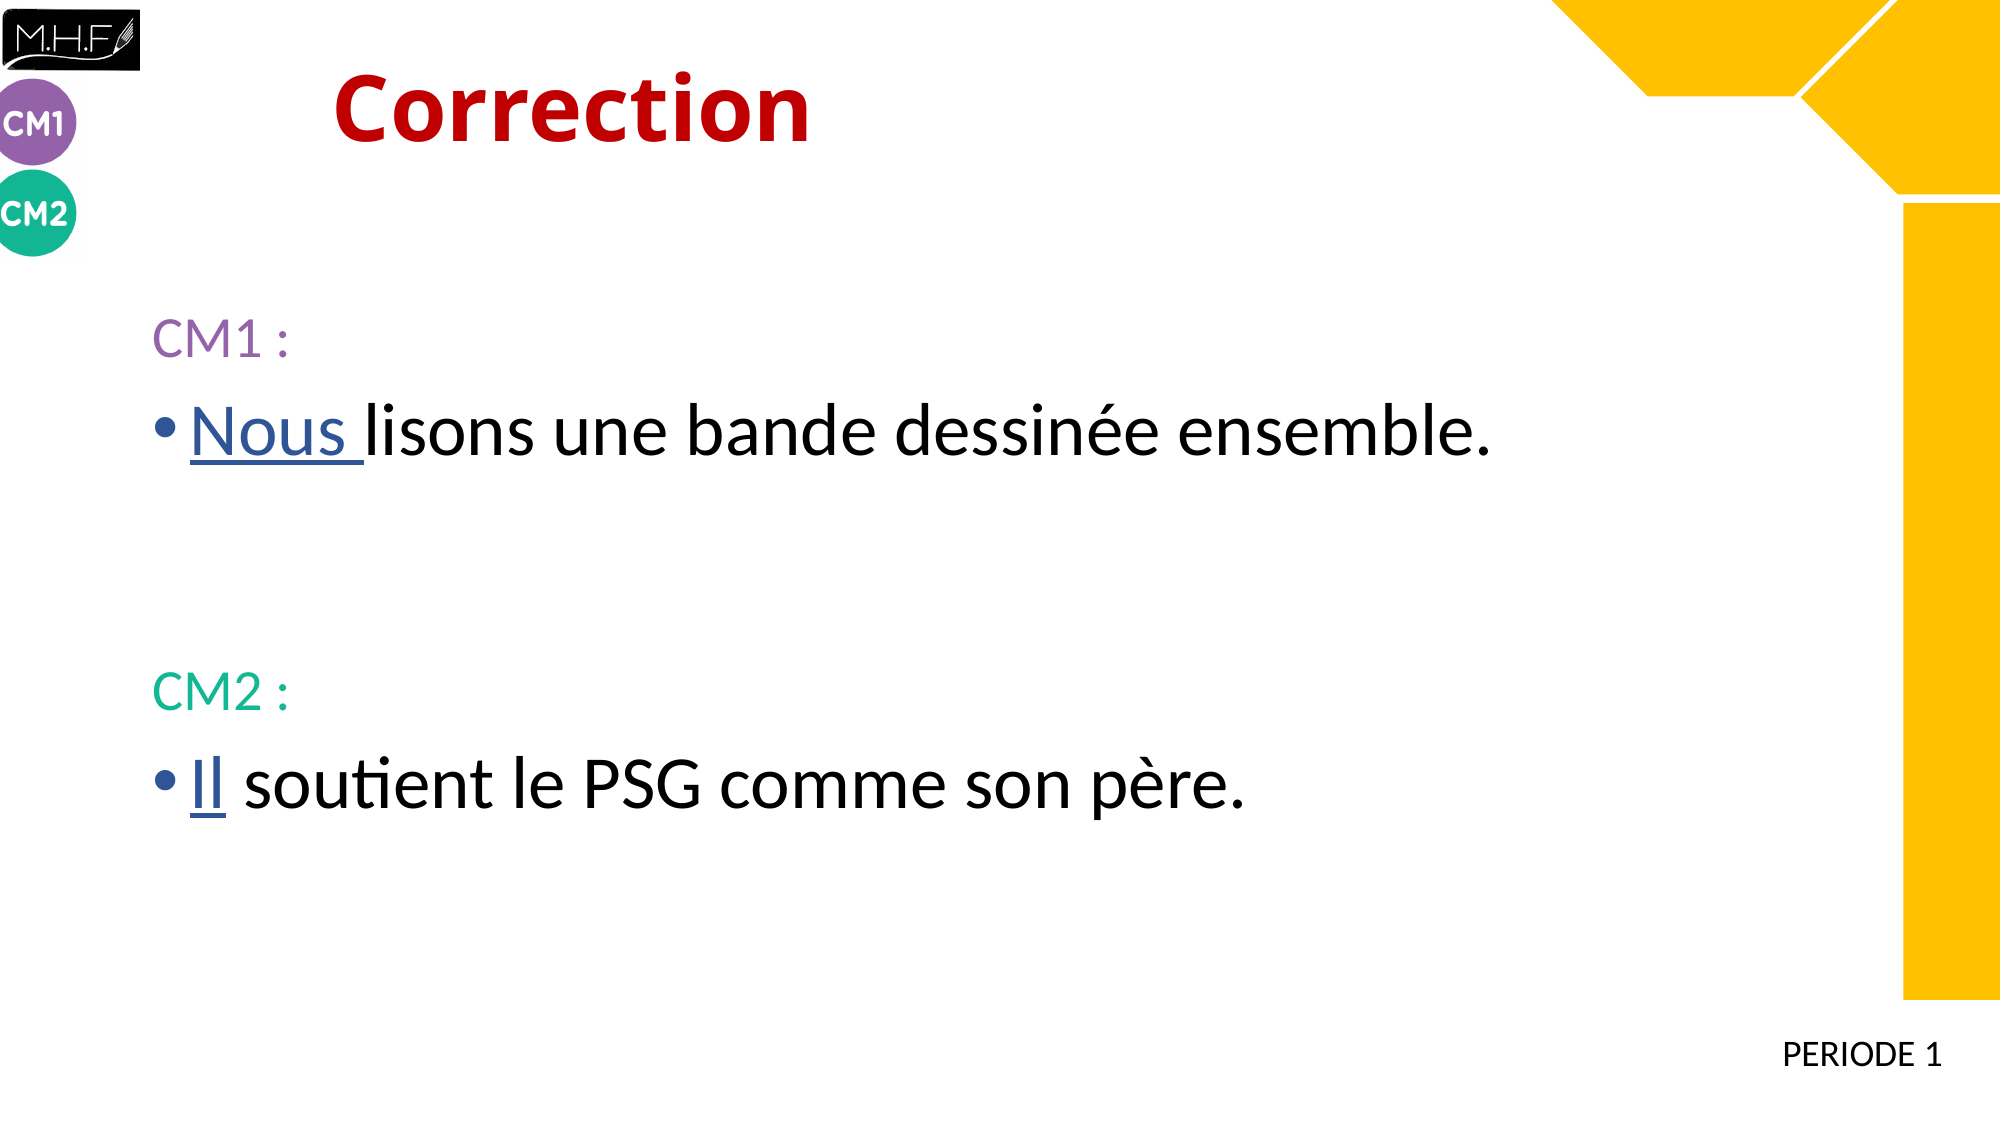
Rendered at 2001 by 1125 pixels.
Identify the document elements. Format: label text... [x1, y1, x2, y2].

text_box [1799, 0, 2000, 196]
picture [0, 7, 140, 259]
text_box [1549, 0, 1892, 98]
text_box PERIODE 1 [1362, 1021, 1967, 1125]
title Correction [316, 3, 1863, 221]
list CM1 : Nous lisons une bande dessinée ensemble. CM2 : Il soutient le PSG comme son père. [137, 299, 1863, 1014]
text_box [1902, 202, 2000, 1001]
